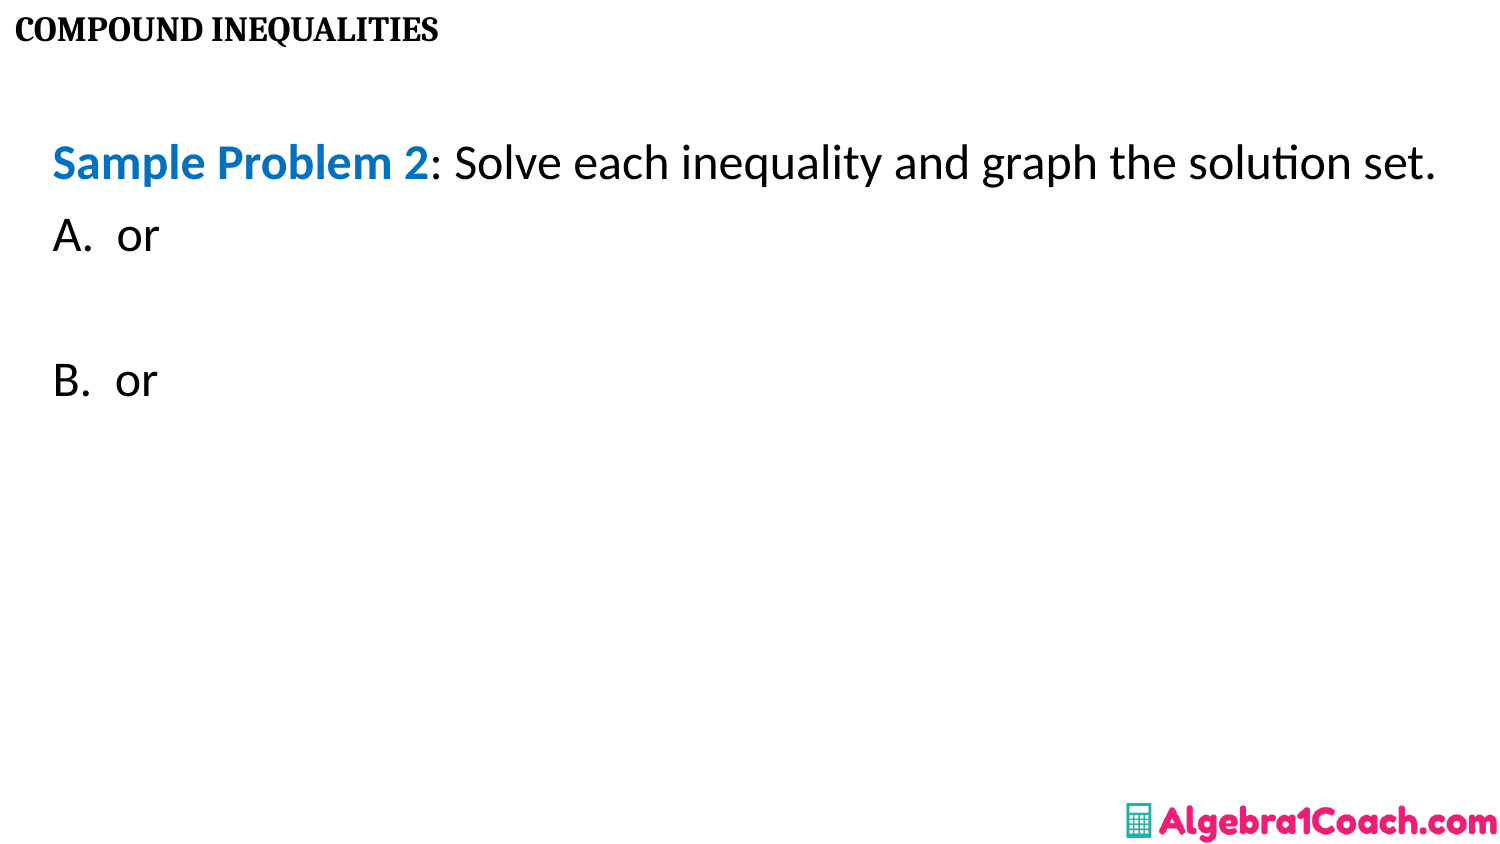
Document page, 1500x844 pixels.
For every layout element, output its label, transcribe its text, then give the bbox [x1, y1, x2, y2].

picture [1109, 798, 1500, 844]
title COMPOUND INEQUALITIES [0, 0, 1350, 57]
